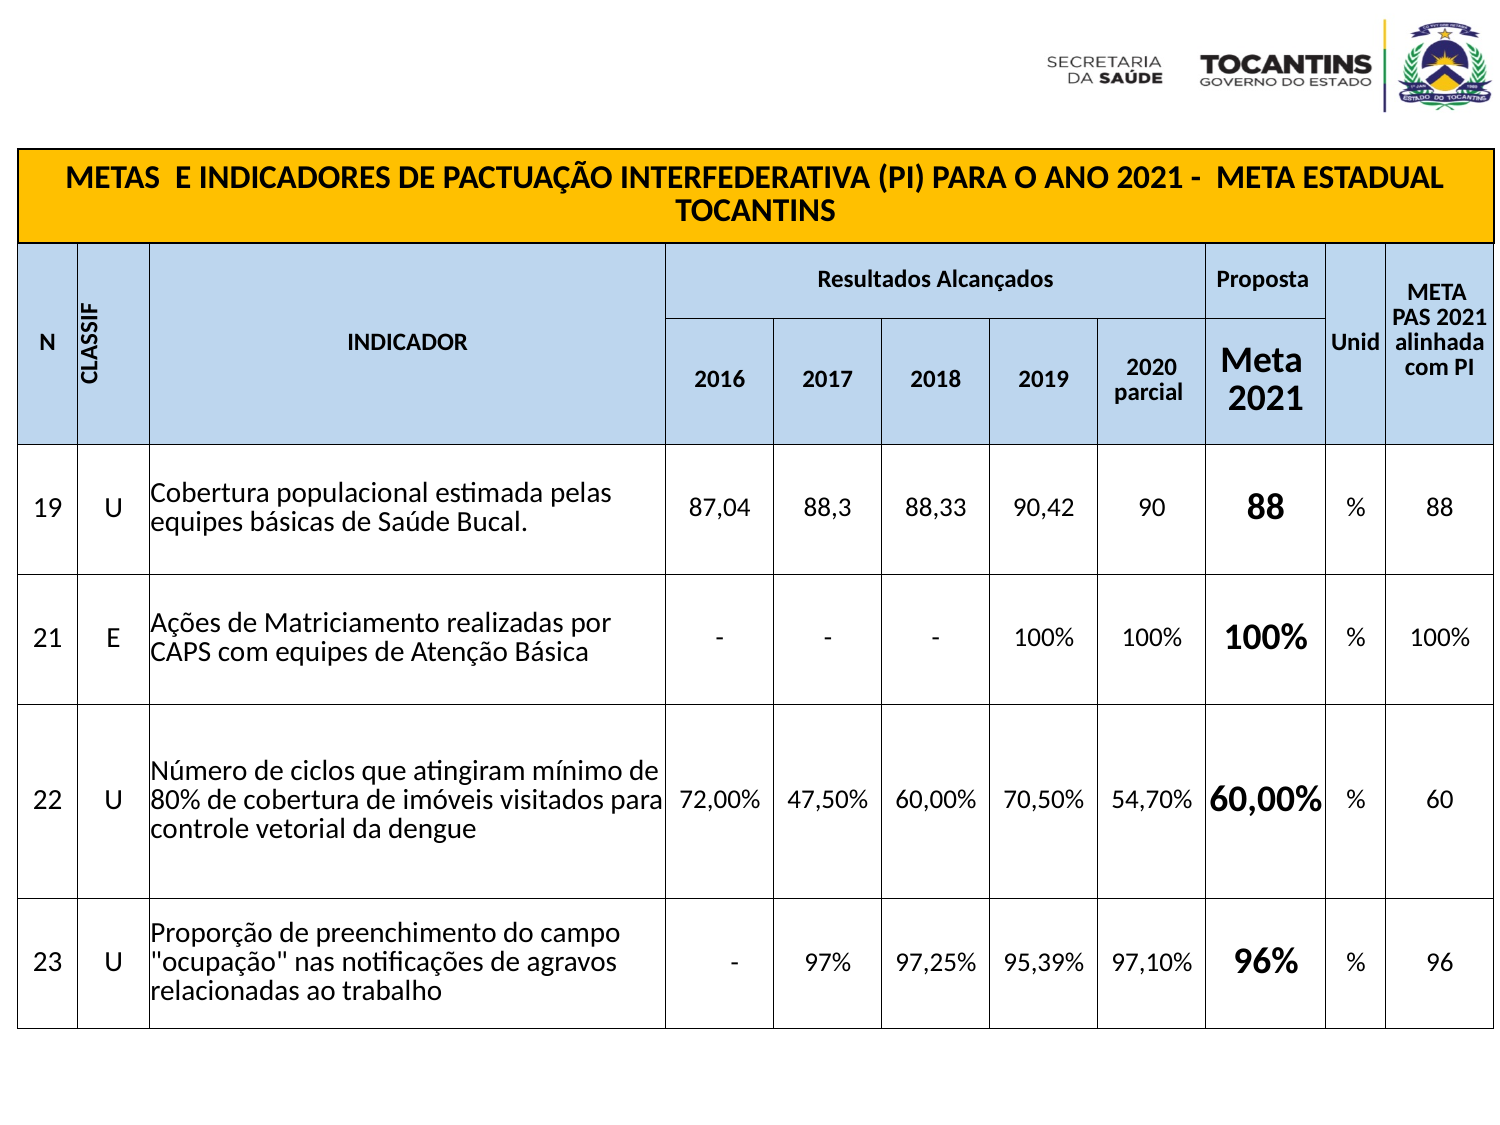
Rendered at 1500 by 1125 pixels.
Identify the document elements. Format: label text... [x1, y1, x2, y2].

table_header METAS E INDICADORES DE PACTUAÇÃO INTERFEDERATIVA (PI) PARA O ANO 2021 - META ESTADUAL TOCANTINS [19, 150, 1493, 242]
table_cell Número de ciclos que atingiram mínimo de 80% de cobertura de imóveis visitados para controle vetorial da dengue [150, 705, 665, 898]
table_cell E [78, 575, 149, 704]
table_cell 60,00% [882, 705, 989, 898]
table_cell 23 [18, 899, 77, 1028]
table_cell U [78, 705, 149, 898]
table_cell 100% [990, 575, 1097, 704]
table_cell % [1326, 705, 1385, 898]
table_cell 54,70% [1098, 705, 1205, 898]
table_cell 97,25% [882, 899, 989, 1028]
table_cell 97% [774, 899, 881, 1028]
table_cell 100% [1206, 575, 1325, 704]
table_cell 70,50% [990, 705, 1097, 898]
table_cell 95,39% [990, 899, 1097, 1028]
table_cell 88 [1386, 445, 1493, 574]
table_cell 96% [1206, 899, 1325, 1028]
table_cell Resultados Alcançados [666, 244, 1205, 318]
picture [1044, 2, 1500, 125]
table_cell 2020 parcial [1098, 319, 1205, 444]
table_cell - [882, 575, 989, 704]
table_cell 60,00% [1206, 705, 1325, 898]
table_cell U [78, 899, 149, 1028]
table_cell 22 [18, 705, 77, 898]
table_cell 2019 [990, 319, 1097, 444]
table_cell % [1326, 899, 1385, 1028]
table_cell - [666, 575, 773, 704]
table_cell 21 [18, 575, 77, 704]
table_cell Unid [1326, 244, 1385, 444]
table_cell % [1326, 445, 1385, 574]
table_cell 88 [1206, 445, 1325, 574]
table_cell 96 [1386, 899, 1493, 1028]
table_cell Proposta [1206, 244, 1325, 318]
table_cell 72,00% [666, 705, 773, 898]
table_cell 2017 [774, 319, 881, 444]
table_cell INDICADOR [150, 244, 665, 444]
table_cell 88,3 [774, 445, 881, 574]
table_cell 88,33 [882, 445, 989, 574]
table_cell - [774, 575, 881, 704]
table_cell Cobertura populacional estimada pelas equipes básicas de Saúde Bucal. [150, 445, 665, 574]
table_cell 97,10% [1098, 899, 1205, 1028]
table_cell 90 [1098, 445, 1205, 574]
table_cell Proporção de preenchimento do campo "ocupação" nas notificações de agravos relacionadas ao trabalho [150, 899, 665, 1028]
table_cell N [18, 244, 77, 444]
table_cell - [666, 899, 773, 1028]
table_cell CLASSIF [78, 244, 149, 444]
table_cell 60 [1386, 705, 1493, 898]
table_cell Ações de Matriciamento realizadas por CAPS com equipes de Atenção Básica [150, 575, 665, 704]
table_cell 19 [18, 445, 77, 574]
table_cell Meta 2021 [1206, 319, 1325, 444]
table_cell % [1326, 575, 1385, 704]
table_cell 100% [1386, 575, 1493, 704]
table_cell META PAS 2021 alinhada com PI [1386, 244, 1493, 444]
table_cell 100% [1098, 575, 1205, 704]
table_cell 2018 [882, 319, 989, 444]
table_cell 47,50% [774, 705, 881, 898]
table_cell 87,04 [666, 445, 773, 574]
table_cell 2016 [666, 319, 773, 444]
table_cell 90,42 [990, 445, 1097, 574]
table_cell U [78, 445, 149, 574]
